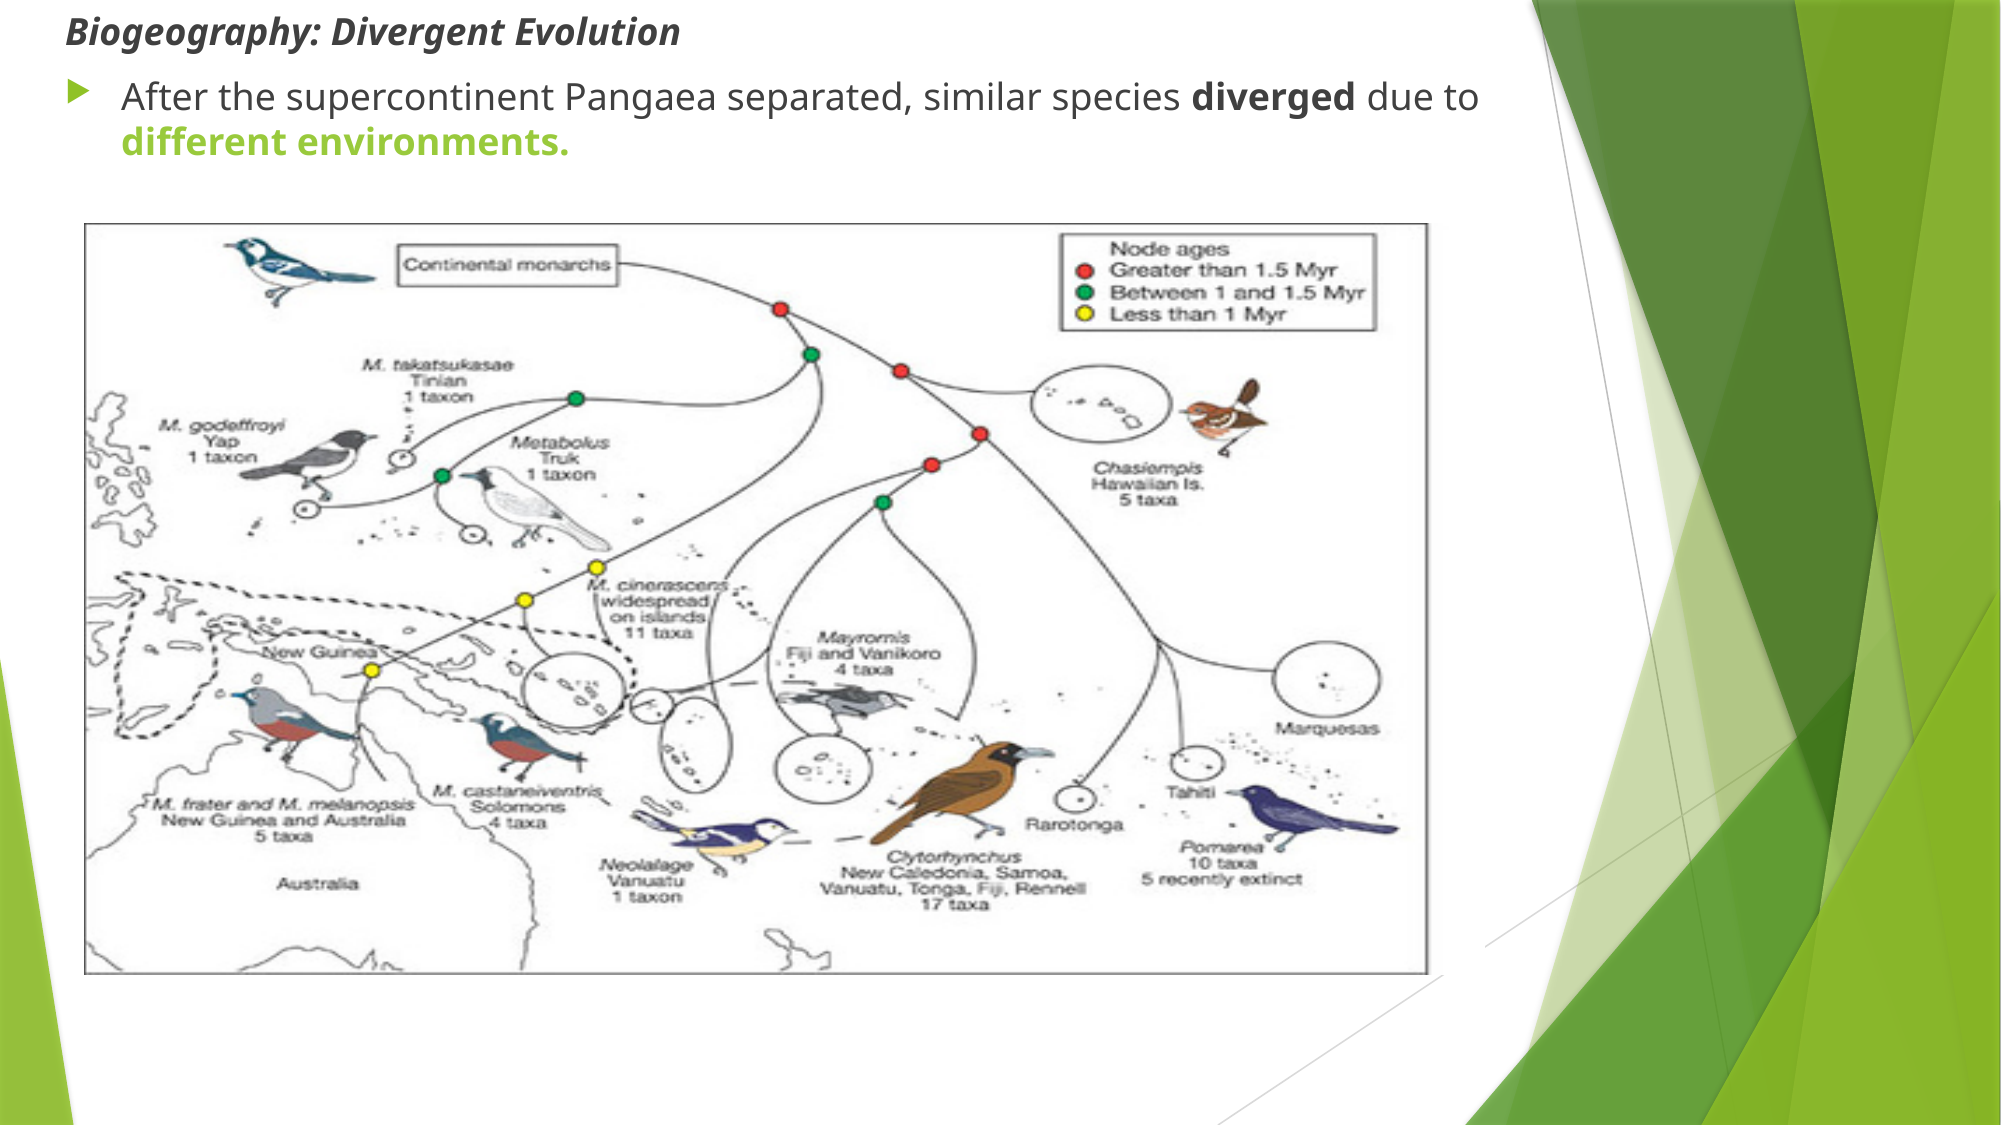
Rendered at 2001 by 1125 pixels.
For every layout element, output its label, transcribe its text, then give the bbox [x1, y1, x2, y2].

list Biogeography: Divergent Evolution After the supercontinent Pangaea separated, similar species diverged due to different environments. [50, 0, 1563, 1075]
picture [83, 222, 1486, 976]
